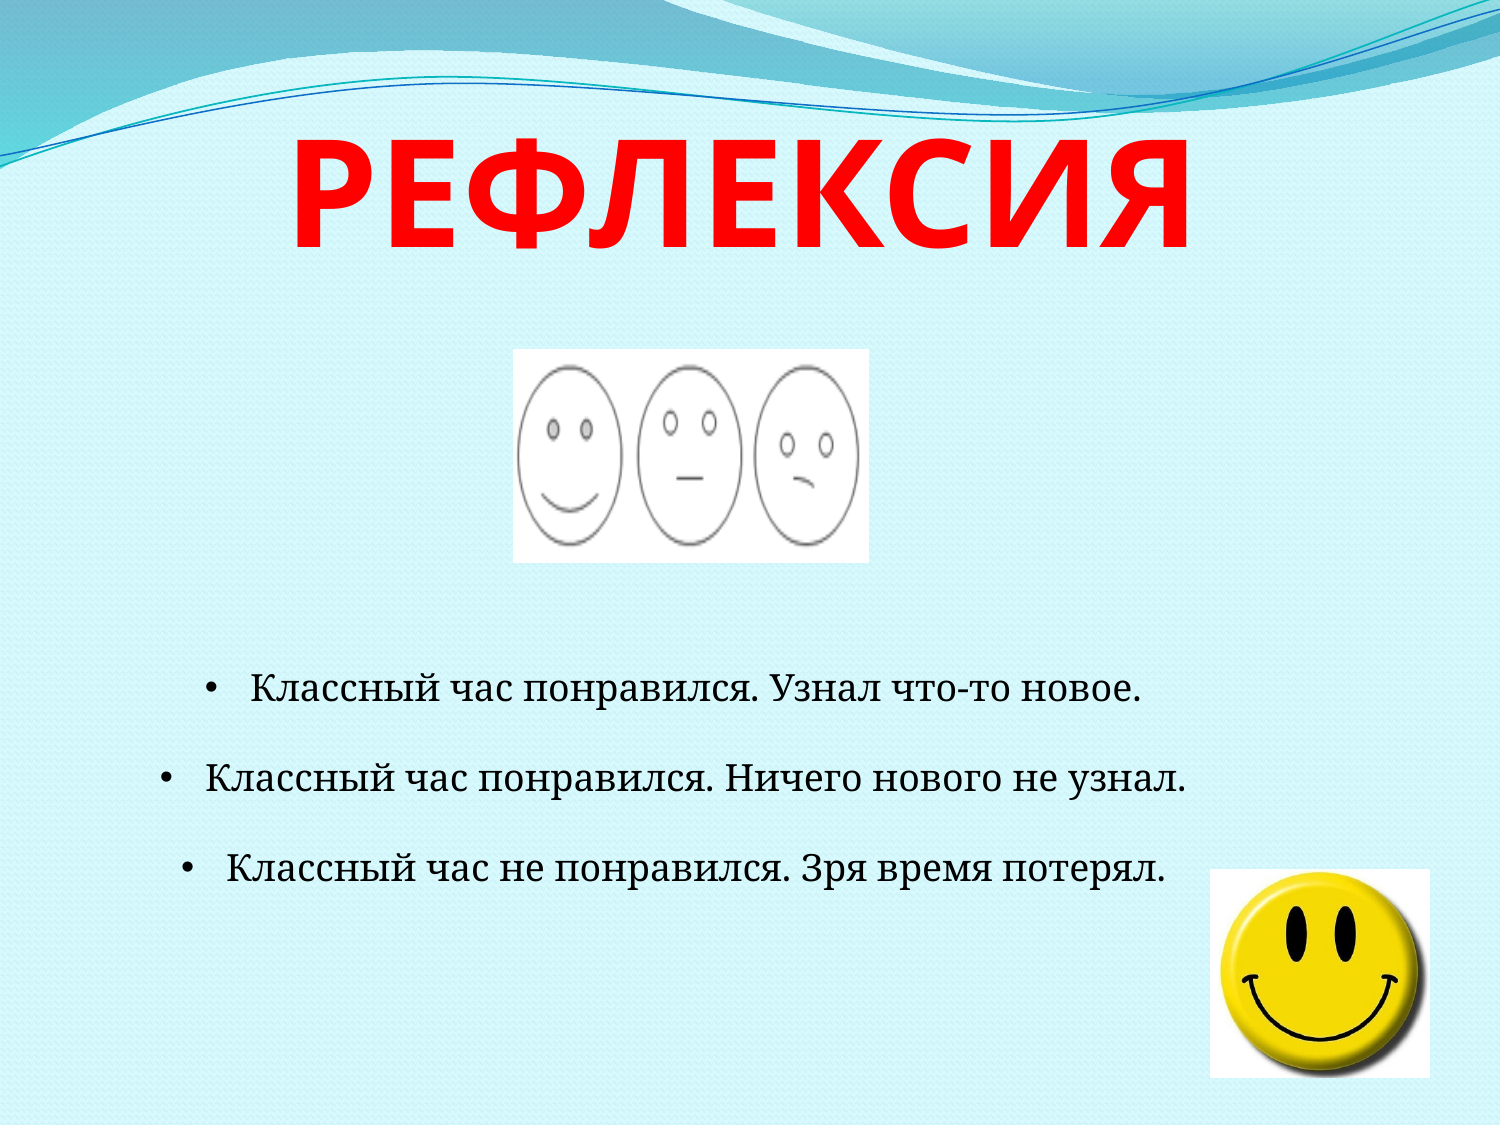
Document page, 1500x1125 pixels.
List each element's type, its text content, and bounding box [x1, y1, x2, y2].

text_box Классный час понравился. Узнал что-то новое. Классный час понравился. Ничего нового не узнал. Классный час не понравился. Зря время потерял. [112, 656, 1258, 942]
picture [513, 349, 869, 563]
picture [1210, 869, 1431, 1078]
text_box рефлексия [171, 89, 1314, 285]
